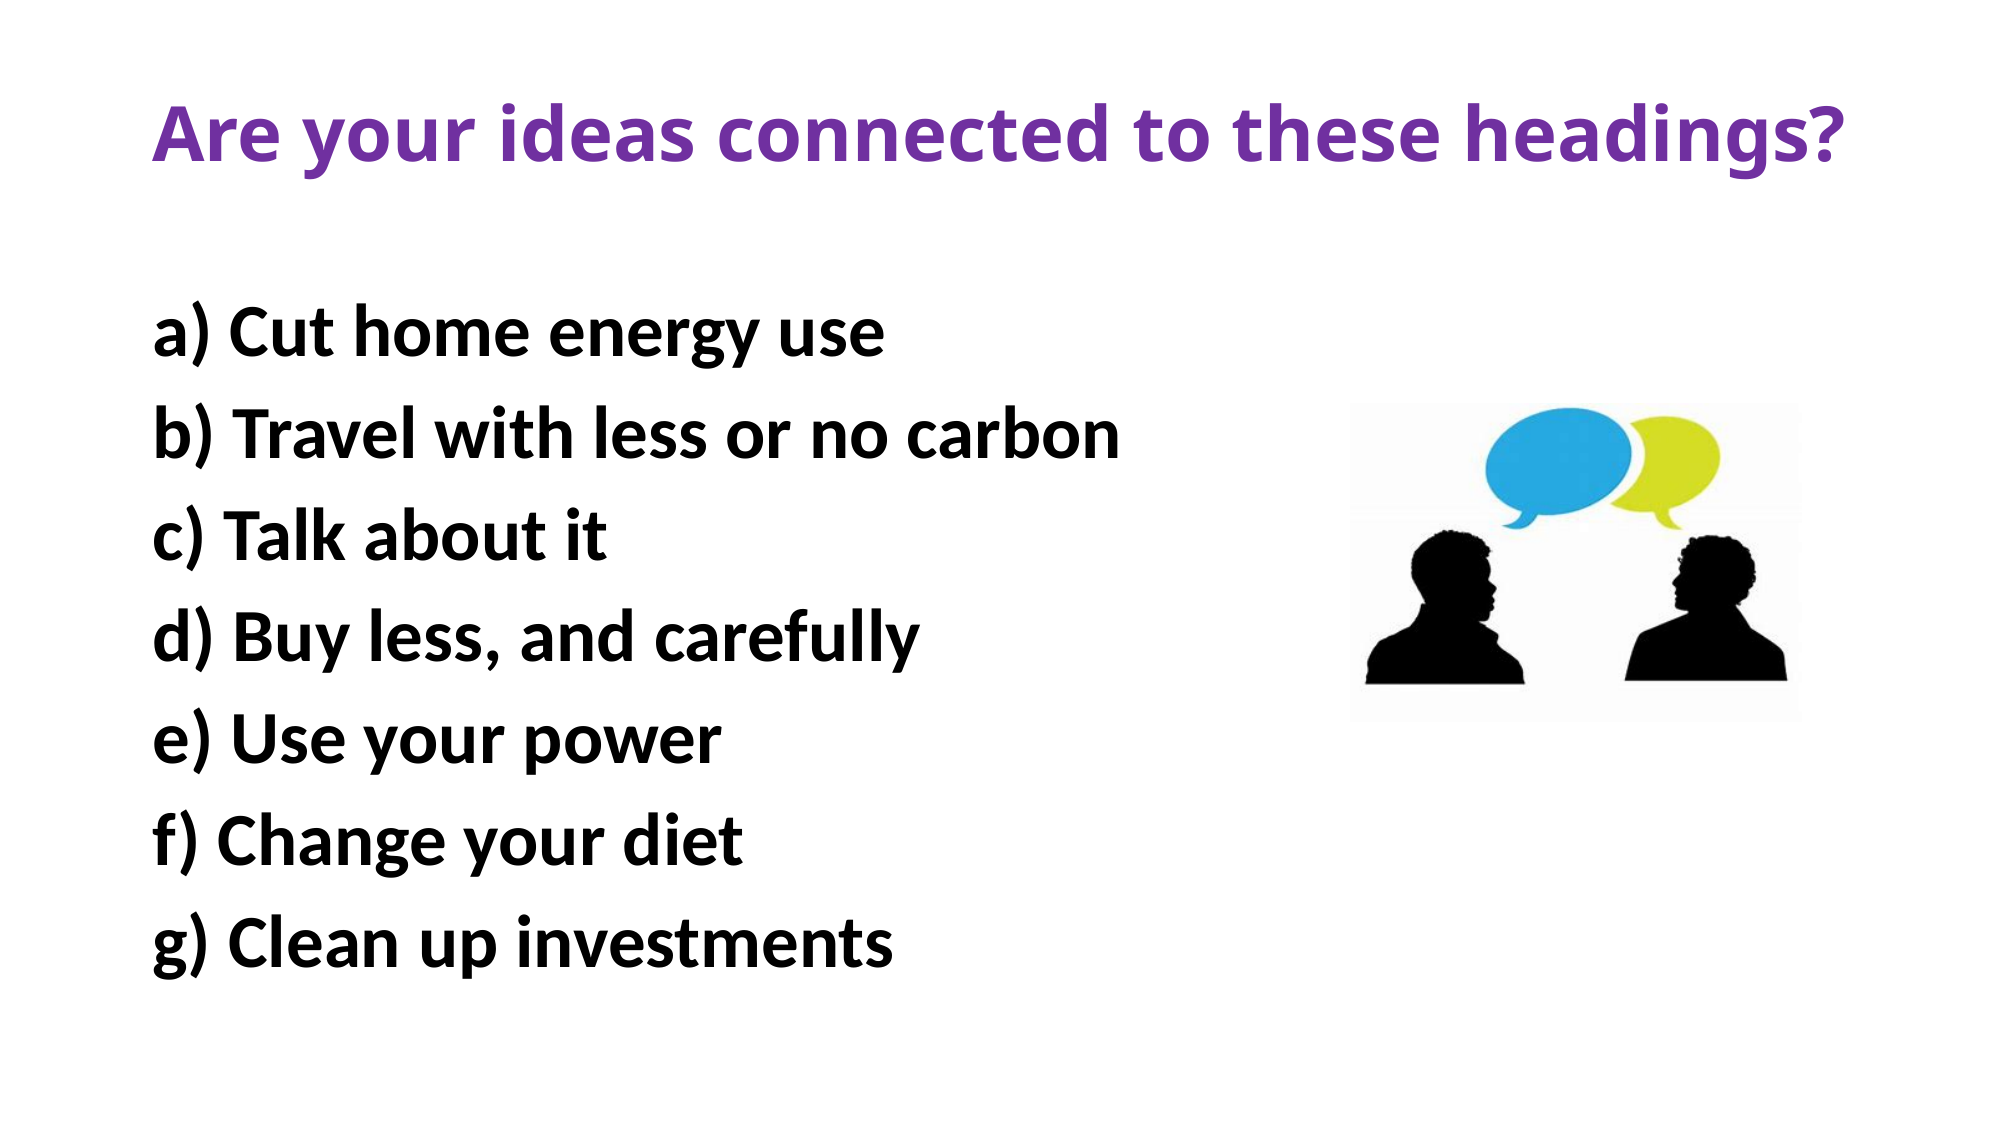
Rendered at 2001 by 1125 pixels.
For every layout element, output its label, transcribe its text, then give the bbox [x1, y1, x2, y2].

picture [1349, 403, 1802, 722]
list a) Cut home energy use b) Travel with less or no carbon c) Talk about it d) Buy less, and carefully e) Use your power f) Change your diet g) Clean up investments [137, 193, 1863, 1014]
title Are your ideas connected to these headings? [137, 59, 1863, 193]
